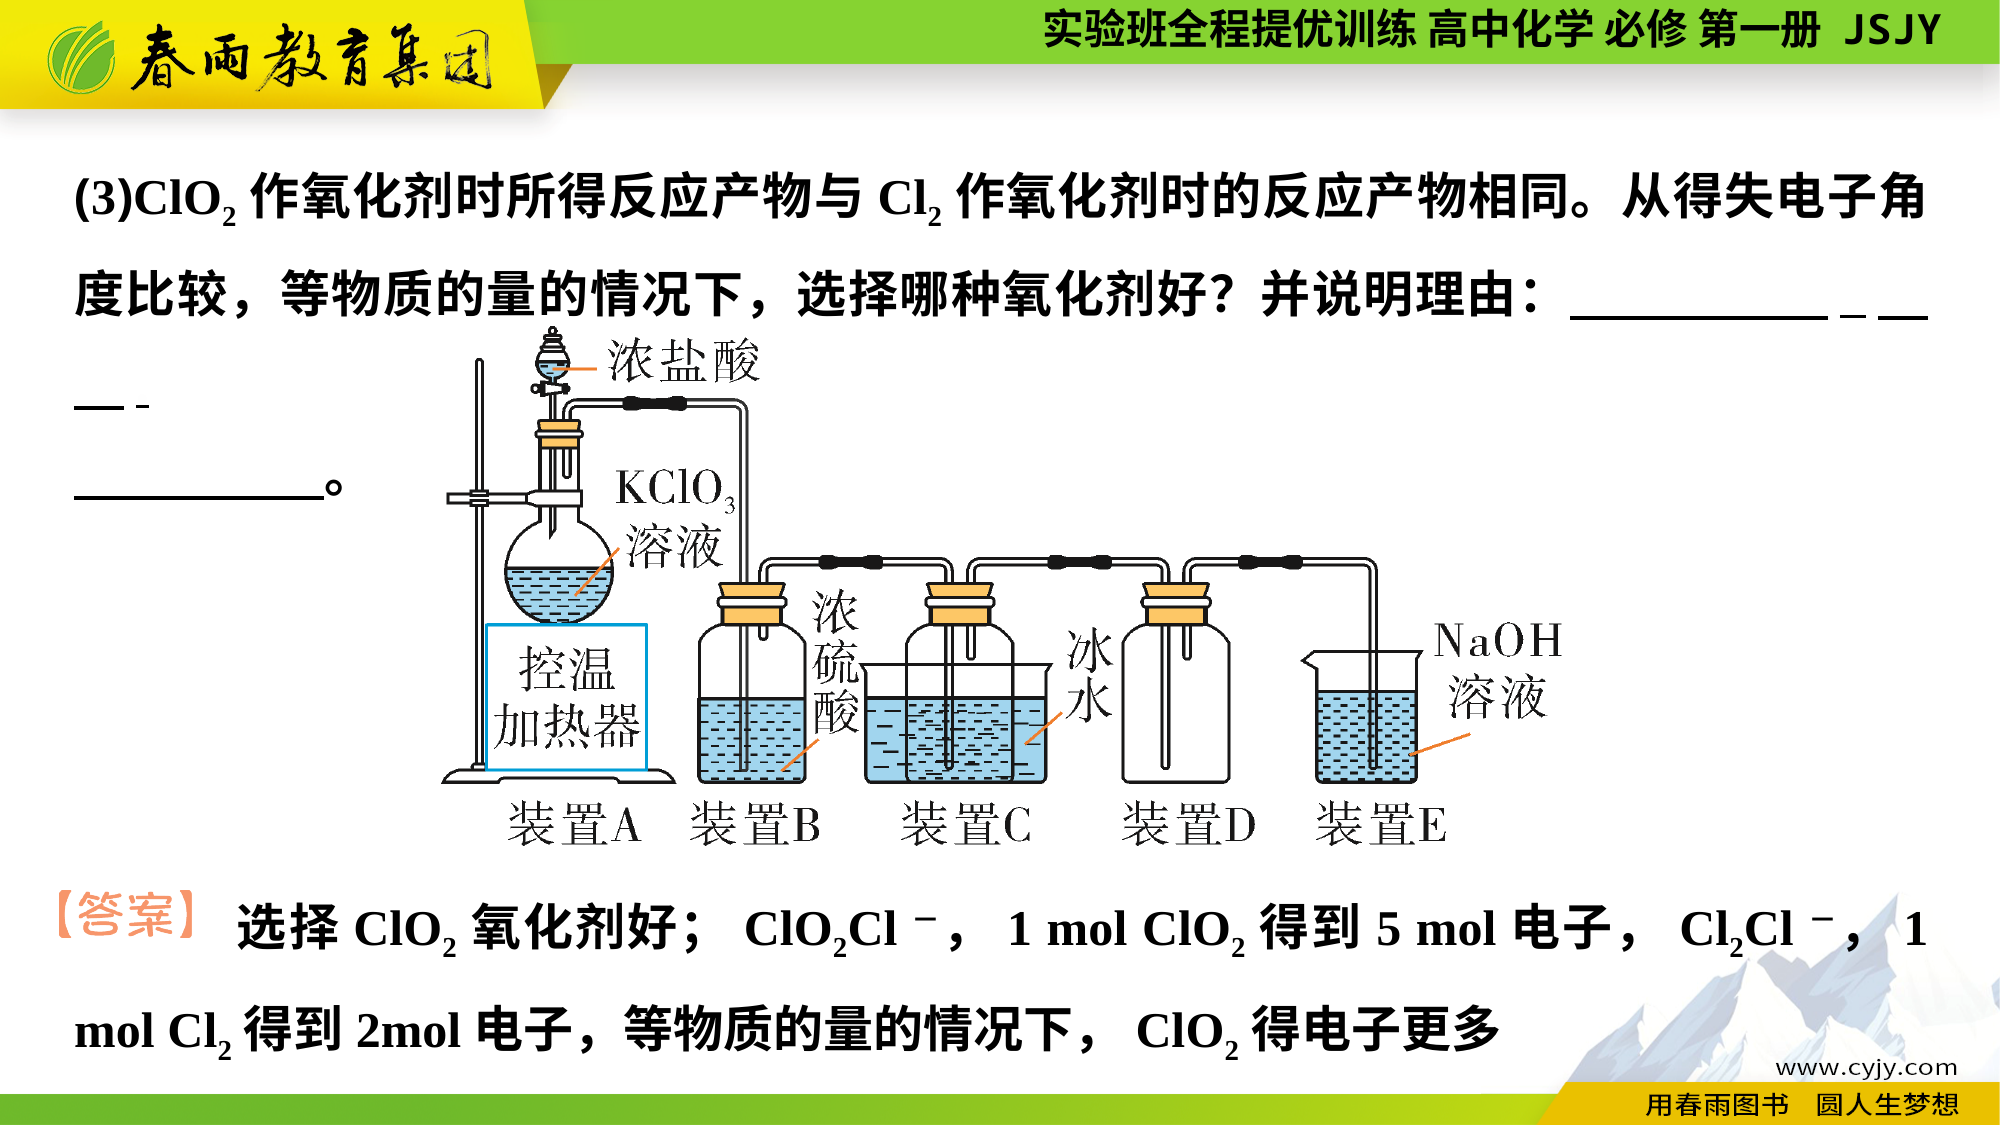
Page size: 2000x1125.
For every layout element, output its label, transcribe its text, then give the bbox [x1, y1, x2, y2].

list (3)ClO2作氧化剂时所得反应产物与Cl2作氧化剂时的反应产物相同。从得失电子角度比较，等物质的量的情况下，选择哪种氧化剂好？并说明理由： _ . 。 [59, 122, 1944, 411]
picture [0, 0, 2000, 1125]
